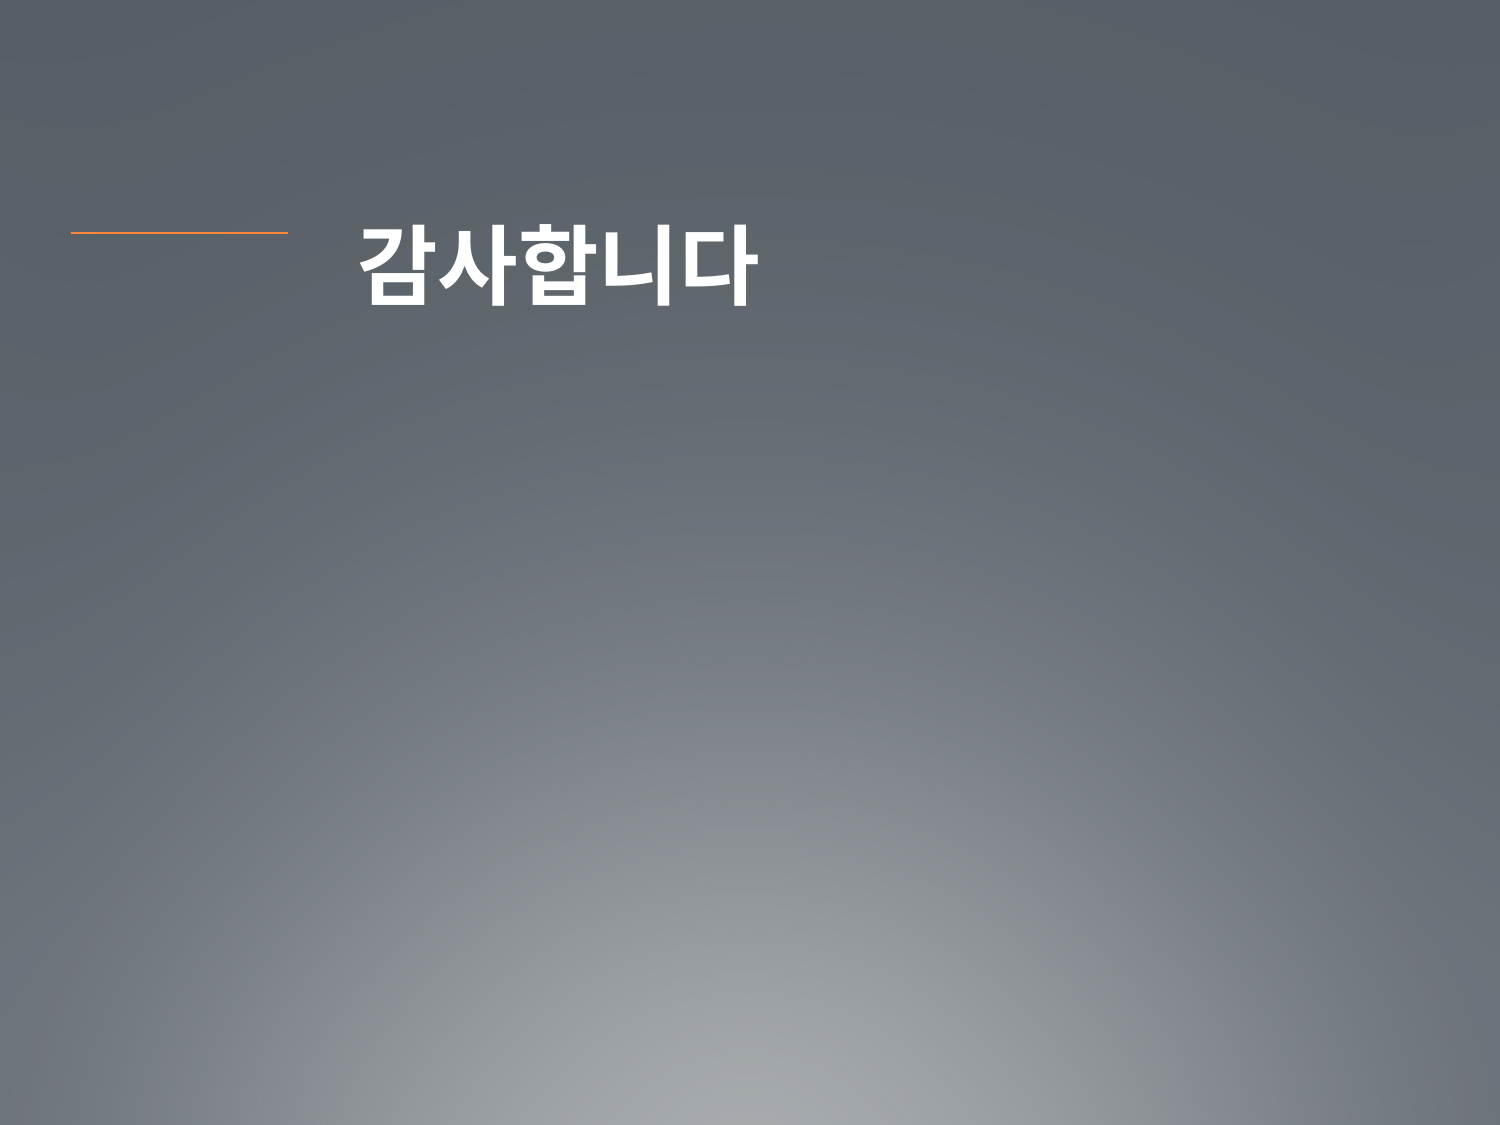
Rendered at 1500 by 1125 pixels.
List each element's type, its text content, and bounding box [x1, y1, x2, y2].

title 감사합니다 [342, 203, 1435, 392]
picture [0, 0, 1500, 1125]
